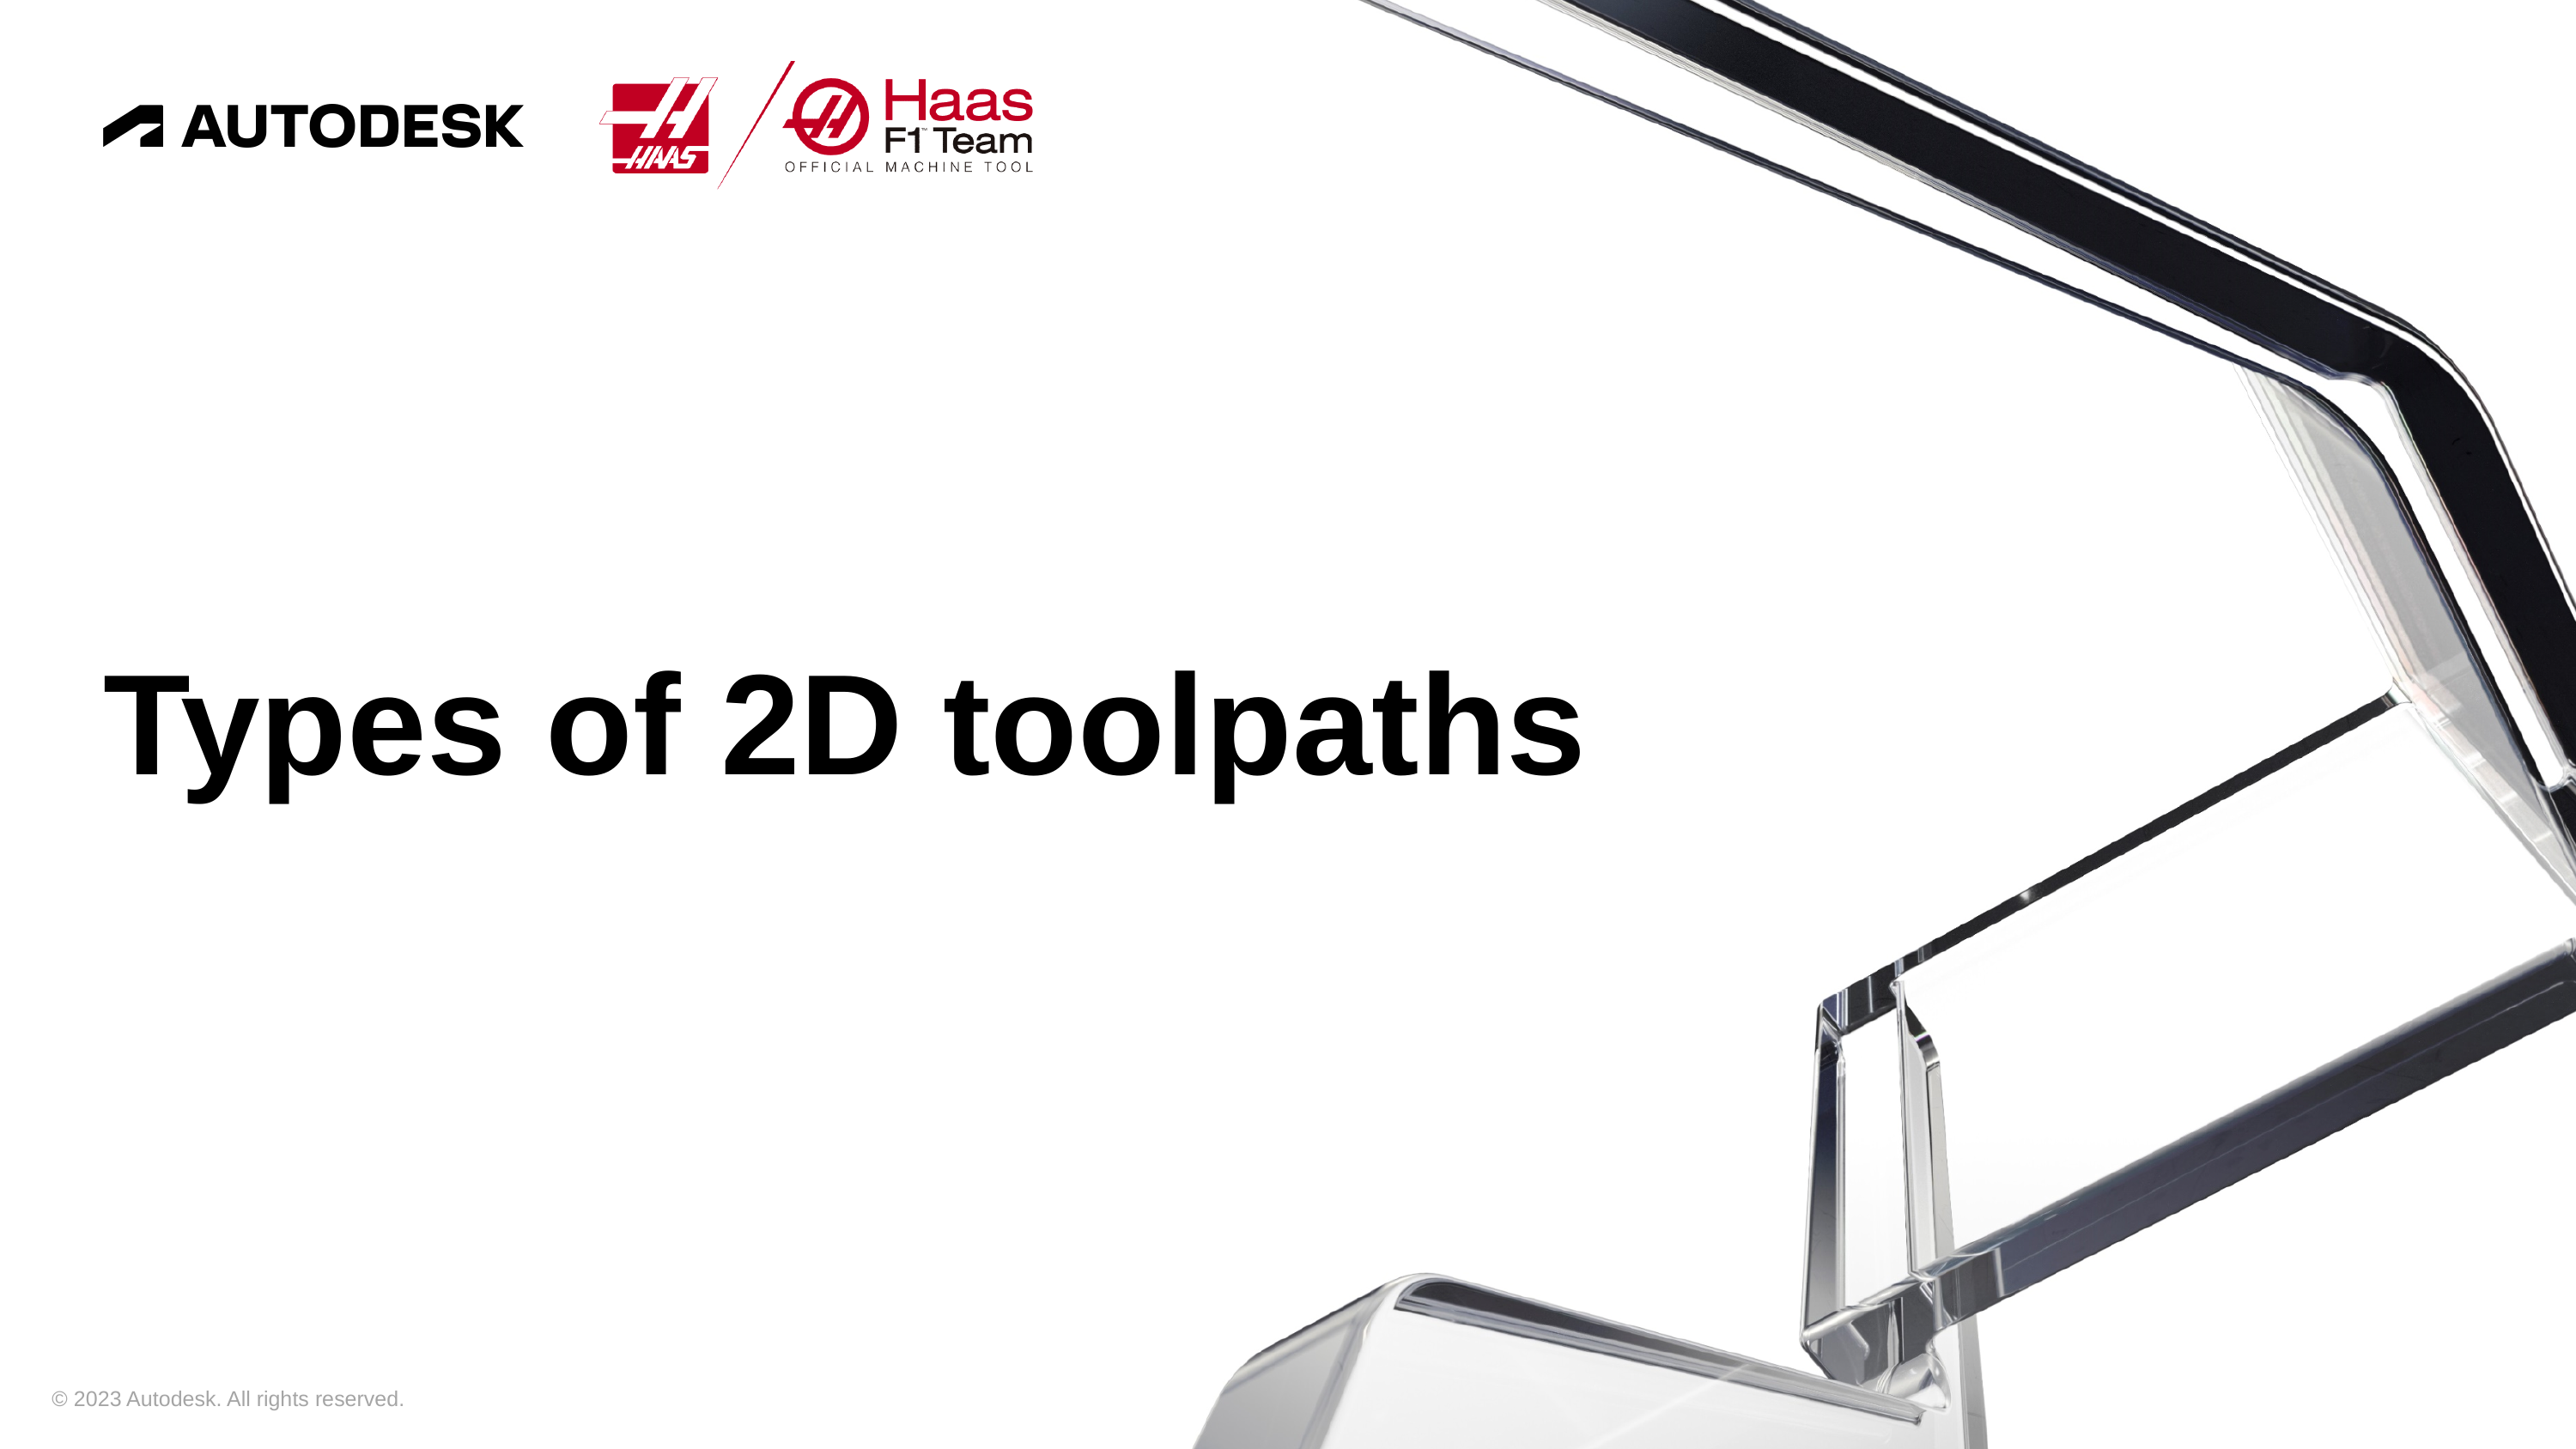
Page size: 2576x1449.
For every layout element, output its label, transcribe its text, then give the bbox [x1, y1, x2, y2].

picture [590, 57, 1042, 196]
picture [103, 104, 524, 148]
picture [1139, 1, 2576, 1447]
title Types of 2D toolpaths [103, 333, 1862, 806]
